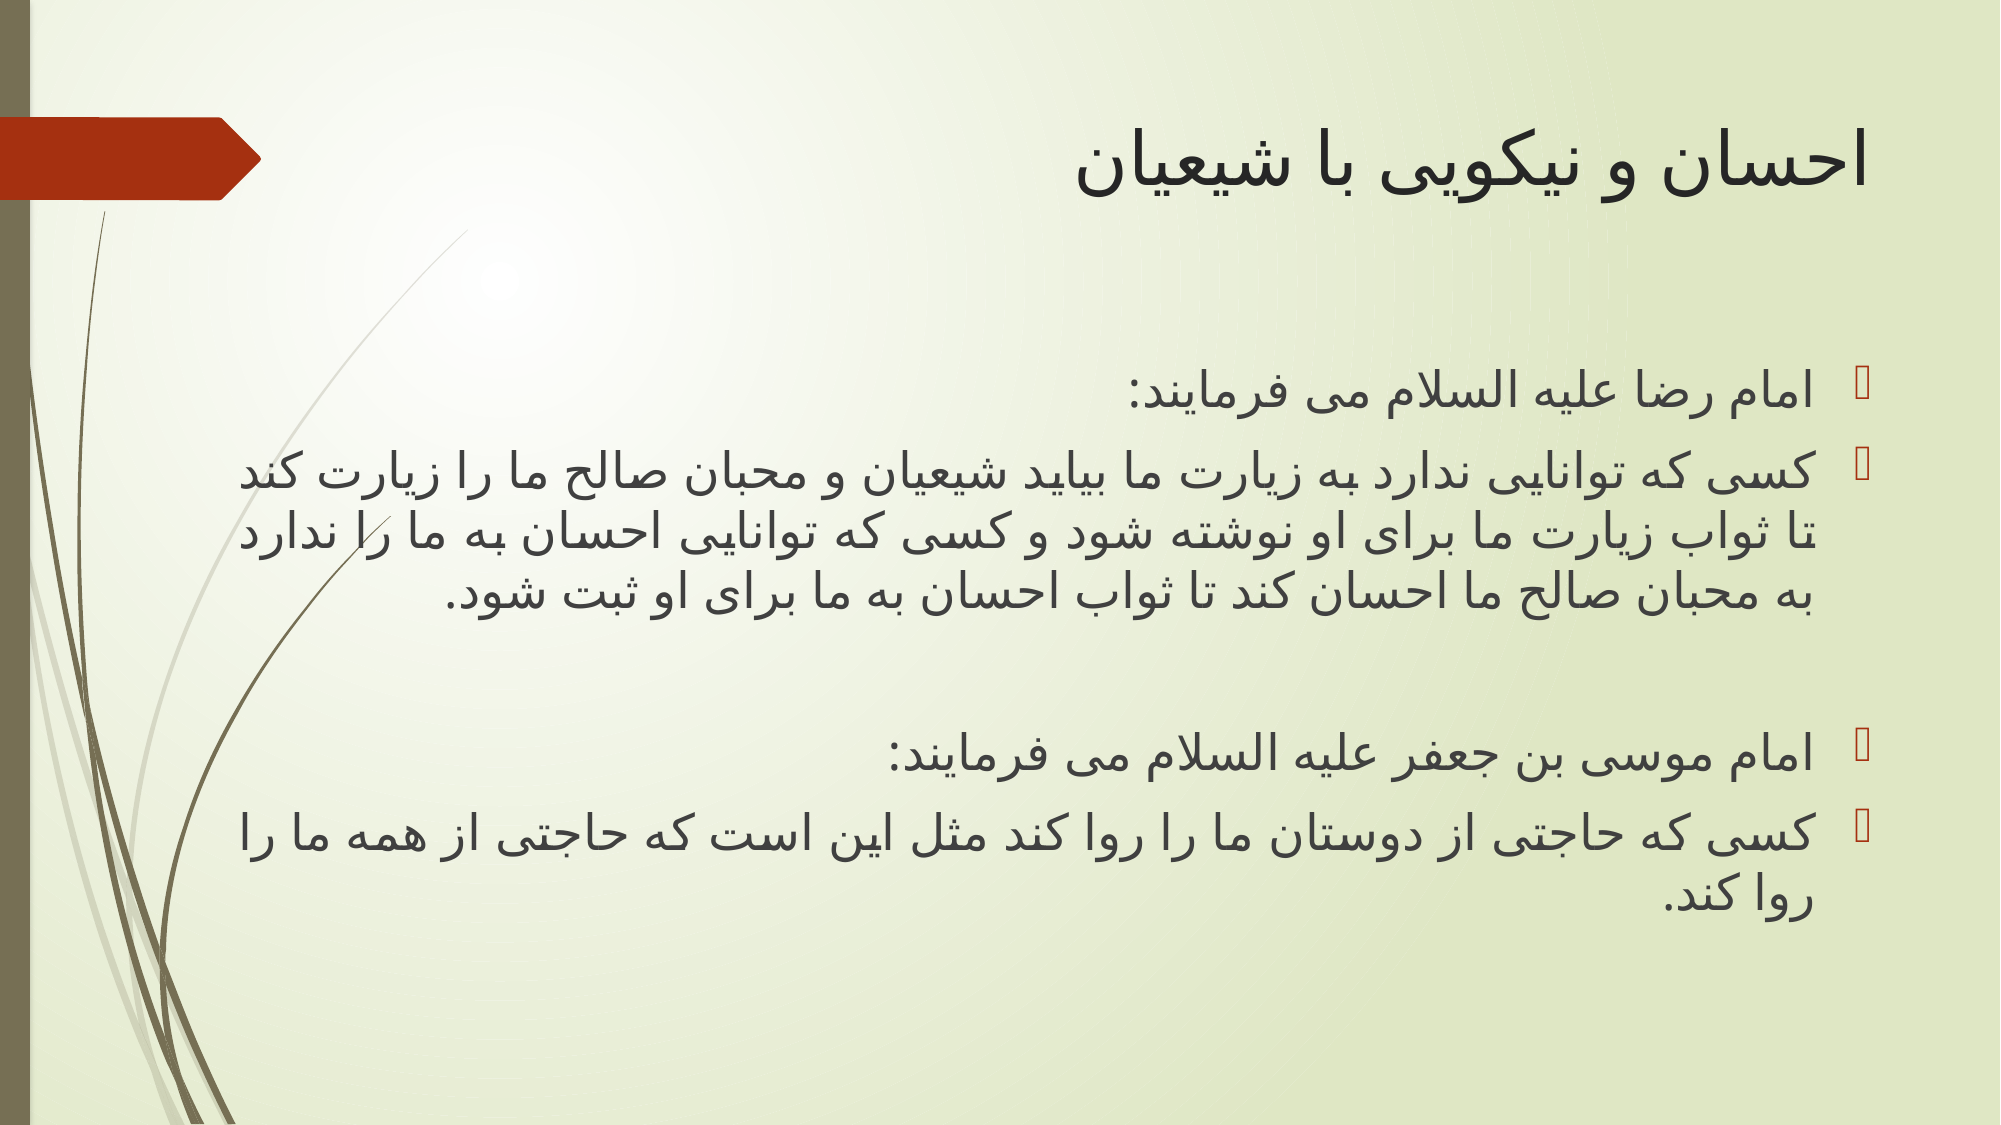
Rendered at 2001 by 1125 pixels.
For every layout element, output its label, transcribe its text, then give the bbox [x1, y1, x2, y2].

title احسان و نیکویی با شیعیان [425, 102, 1888, 313]
list امام رضا علیه السلام می فرمایند: کسی که توانایی ندارد به زیارت ما بیاید شیعیان و محبان صالح ما را زیارت کند تا ثواب زیارت ما برای او نوشته شود و کسی که توانایی احسان به ما را ندارد به محبان صالح ما احسان کند تا ثواب احسان به ما برای او ثبت شود. امام موسی بن جعفر علیه السلام می فرمایند: کسی که حاجتی از دوستان ما را روا کند مثل این است که حاجتی از همه ما را روا کند. [222, 350, 1888, 970]
